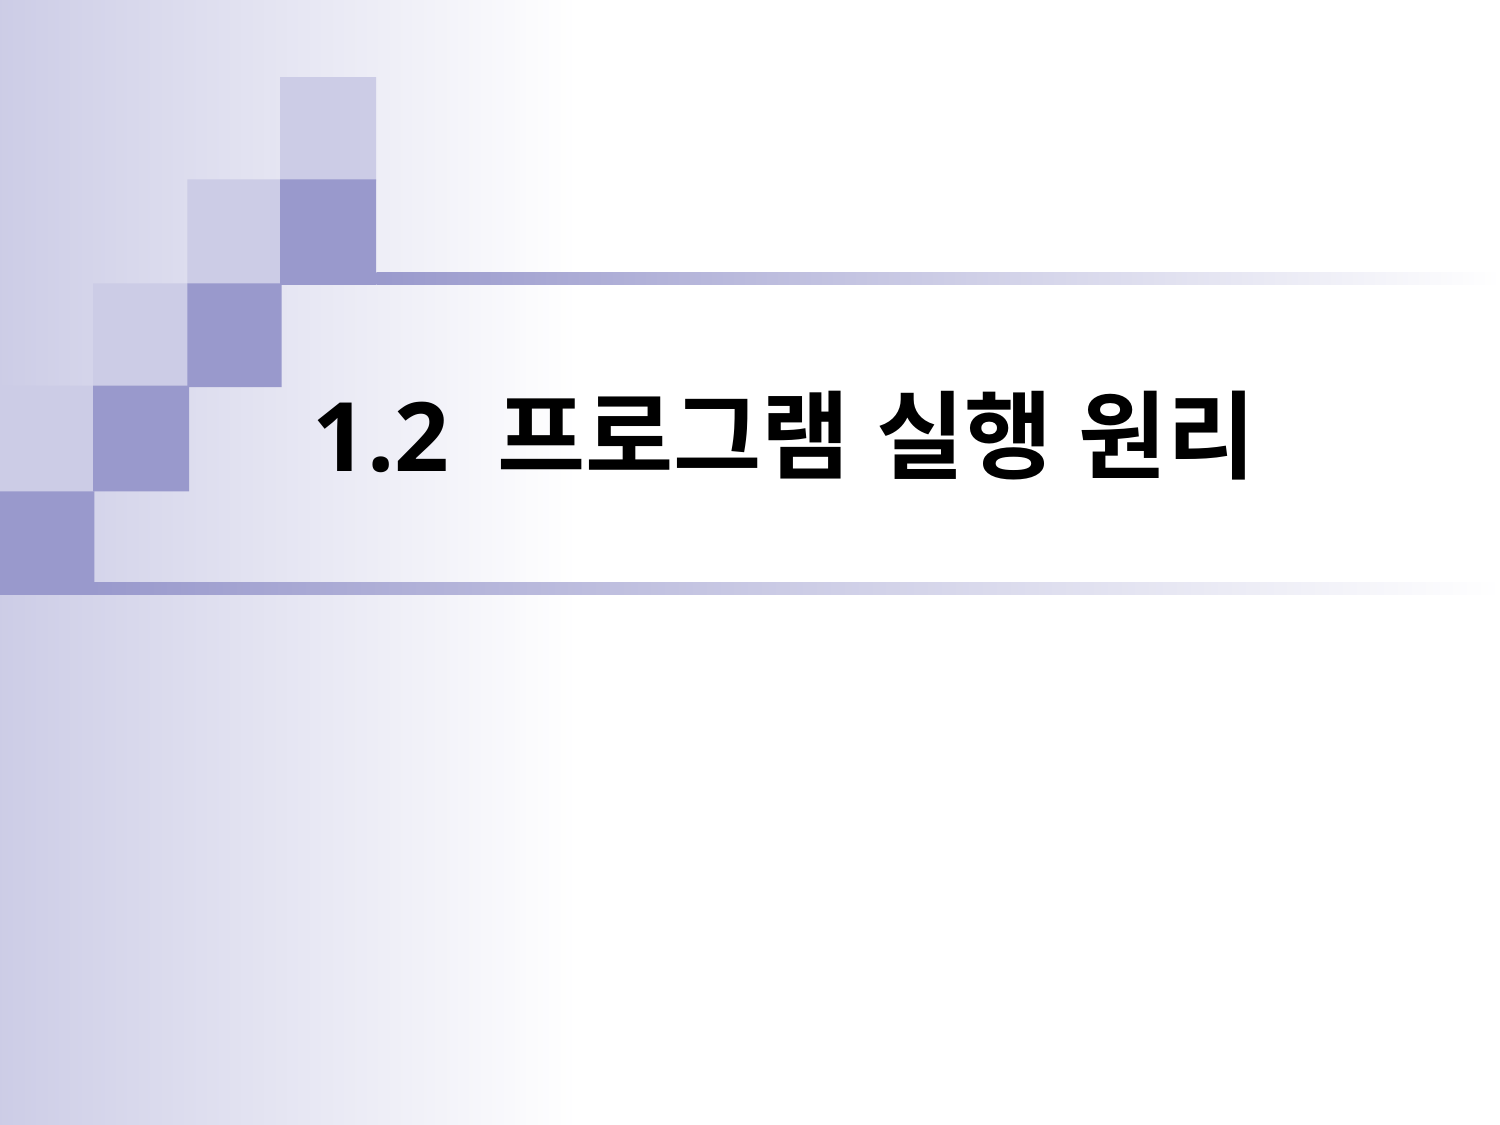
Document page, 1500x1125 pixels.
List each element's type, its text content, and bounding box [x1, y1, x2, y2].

text_box 1.2 프로그램 실행 원리 [297, 291, 1484, 575]
